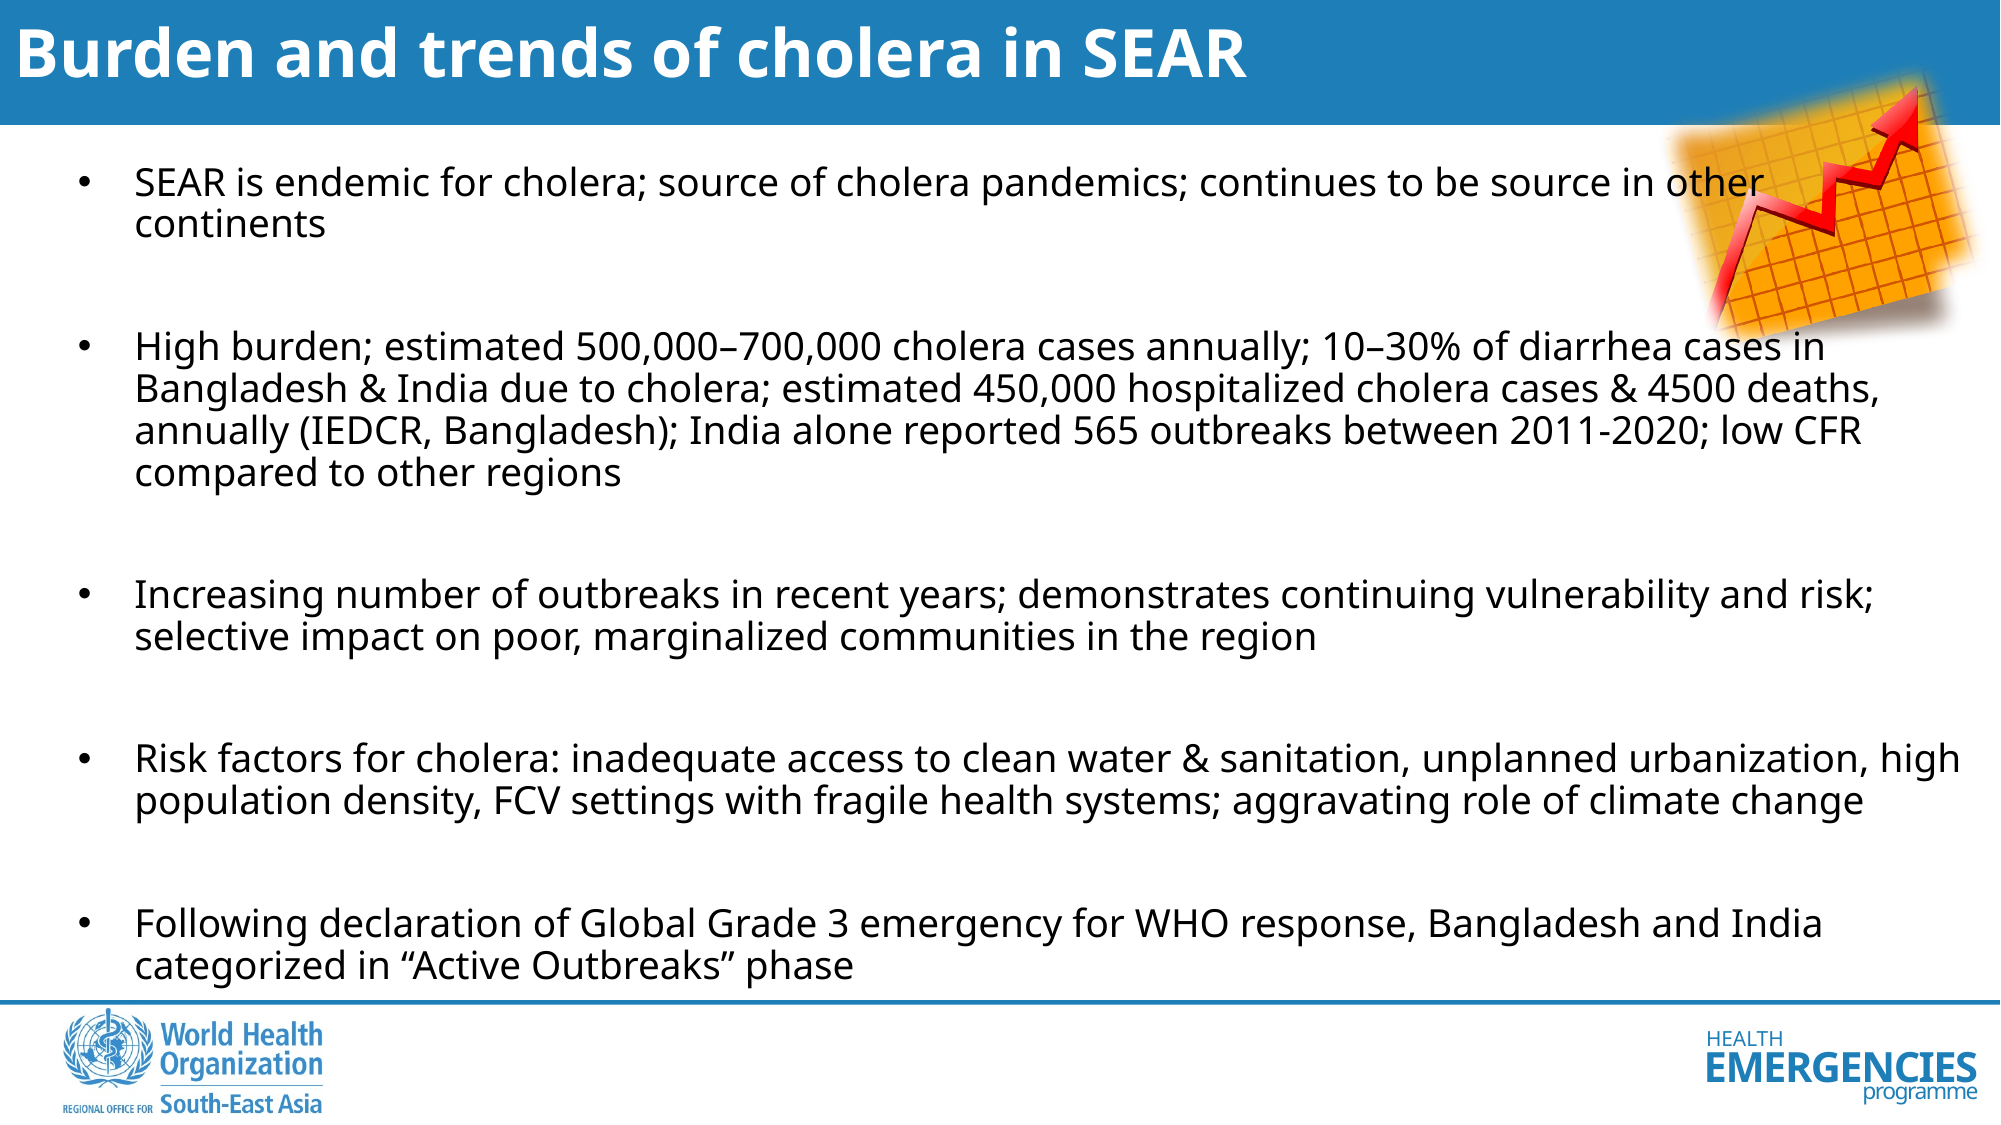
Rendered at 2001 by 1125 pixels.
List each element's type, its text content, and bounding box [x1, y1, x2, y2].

picture [61, 1006, 324, 1114]
picture [1623, 27, 2000, 377]
title Burden and trends of cholera in SEAR [0, 0, 2000, 114]
